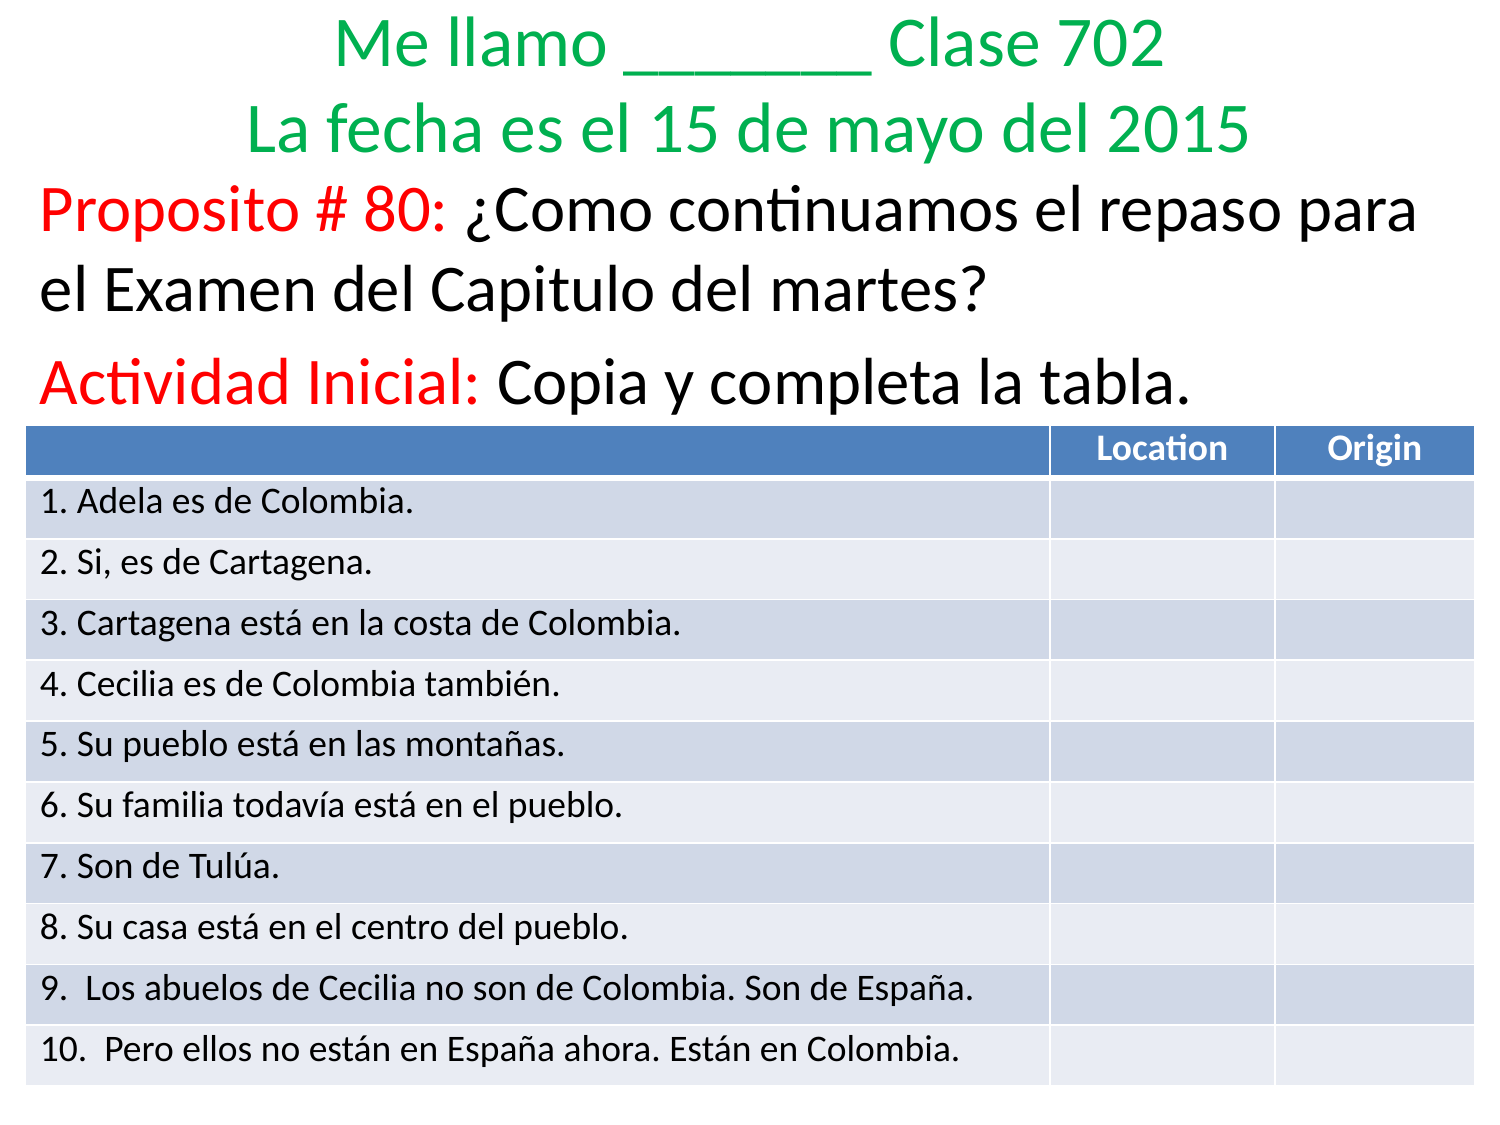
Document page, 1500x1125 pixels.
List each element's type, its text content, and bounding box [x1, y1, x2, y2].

table_cell [1051, 844, 1274, 903]
table_header [26, 426, 1049, 475]
table_cell [1051, 540, 1274, 599]
table_cell 4. Cecilia es de Colombia también. [26, 661, 1049, 720]
table_cell [1276, 965, 1474, 1024]
table_cell [1051, 904, 1274, 964]
table_cell [1276, 661, 1474, 720]
list Proposito # 80: ¿Como continuamos el repaso para el Examen del Capitulo del martes? Actividad Inicial: Copia y completa la tabla. [24, 157, 1475, 424]
table_cell 3. Cartagena está en la costa de Colombia. [26, 600, 1049, 659]
table_cell [1276, 540, 1474, 599]
table_cell [1276, 783, 1474, 842]
table_cell 9. Los abuelos de Cecilia no son de Colombia. Son de España. [26, 965, 1049, 1024]
table_cell 5. Su pueblo está en las montañas. [26, 722, 1049, 781]
table_cell [1276, 722, 1474, 781]
table_cell [1051, 600, 1274, 659]
table_cell 7. Son de Tulúa. [26, 844, 1049, 903]
table_cell [1276, 481, 1474, 538]
table_cell 8. Su casa está en el centro del pueblo. [26, 904, 1049, 964]
table_cell 6. Su familia todavía está en el pueblo. [26, 783, 1049, 842]
table_cell [1051, 783, 1274, 842]
table_cell [1276, 904, 1474, 964]
table_header Location [1051, 426, 1274, 475]
table_cell [1276, 1026, 1474, 1085]
table_header Origin [1276, 426, 1474, 475]
table_cell 2. Si, es de Cartagena. [26, 540, 1049, 599]
table_cell [1276, 844, 1474, 903]
table_cell [1051, 481, 1274, 538]
title Me llamo _______ Clase 702 La fecha es el 15 de mayo del 2015 [75, 0, 1425, 157]
table_cell 10. Pero ellos no están en España ahora. Están en Colombia. [26, 1026, 1049, 1085]
table_cell [1276, 600, 1474, 659]
table_cell 1. Adela es de Colombia. [26, 481, 1049, 538]
table_cell [1051, 1026, 1274, 1085]
table_cell [1051, 722, 1274, 781]
table_cell [1051, 965, 1274, 1024]
table_cell [1051, 661, 1274, 720]
